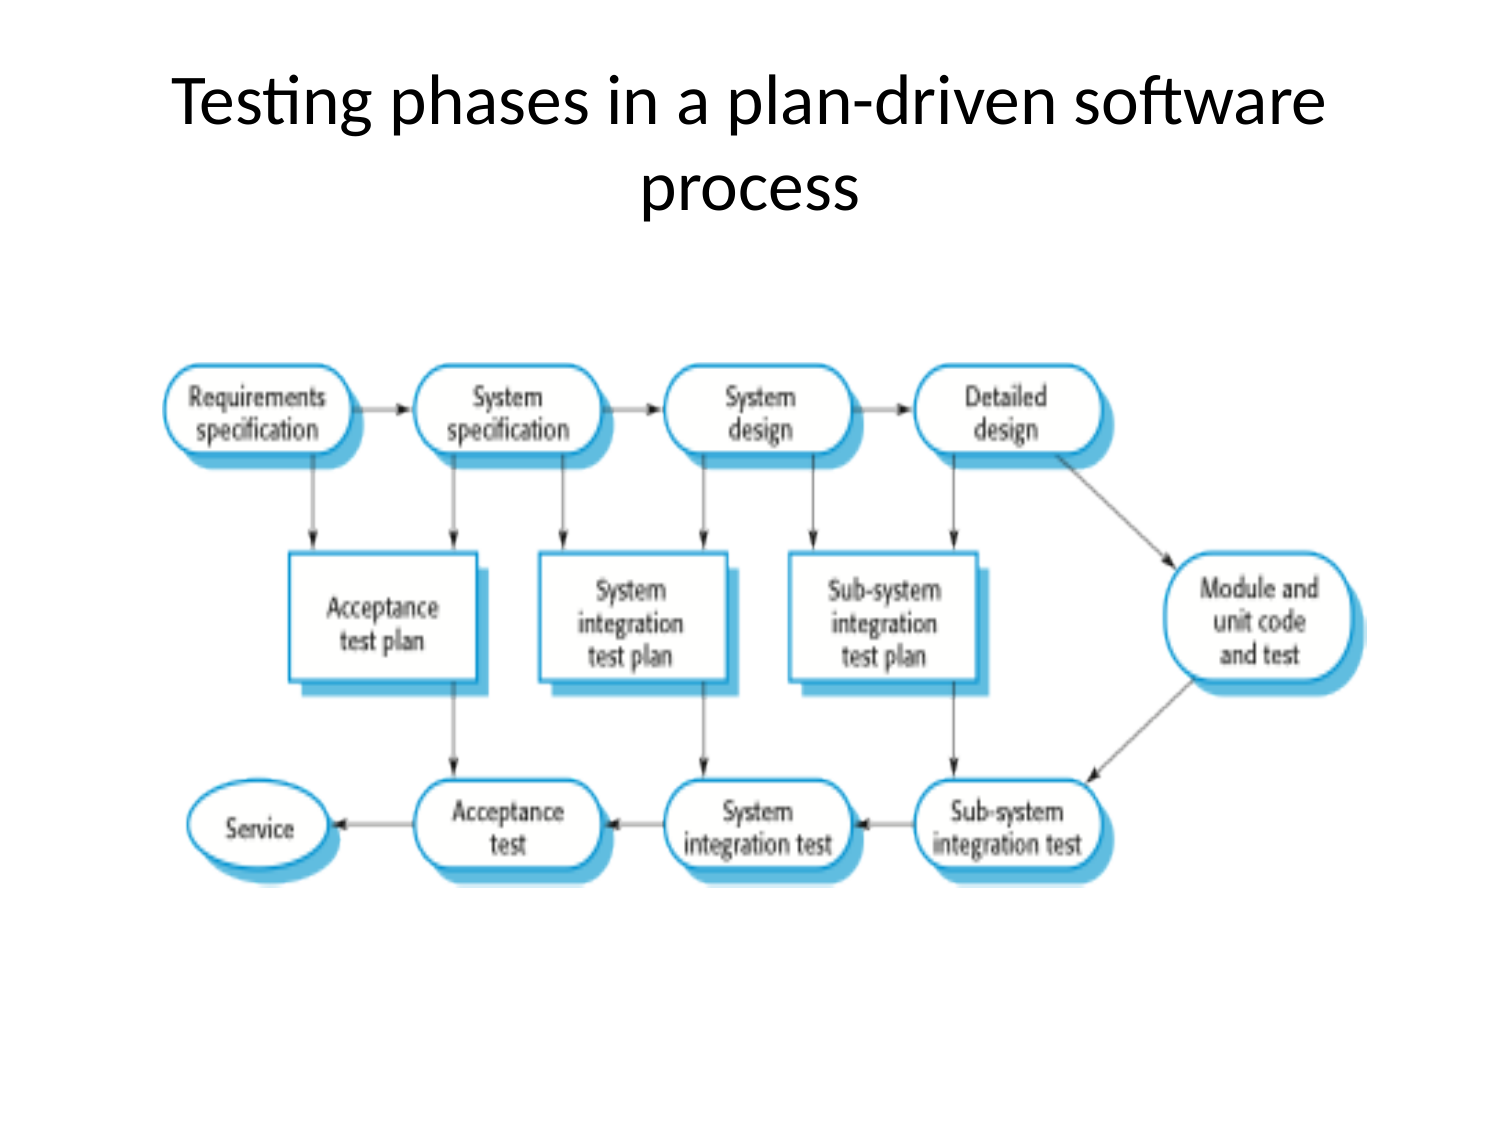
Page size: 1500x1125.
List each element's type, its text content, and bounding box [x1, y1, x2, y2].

title Testing phases in a plan-driven software process [75, 45, 1425, 233]
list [162, 362, 1367, 888]
